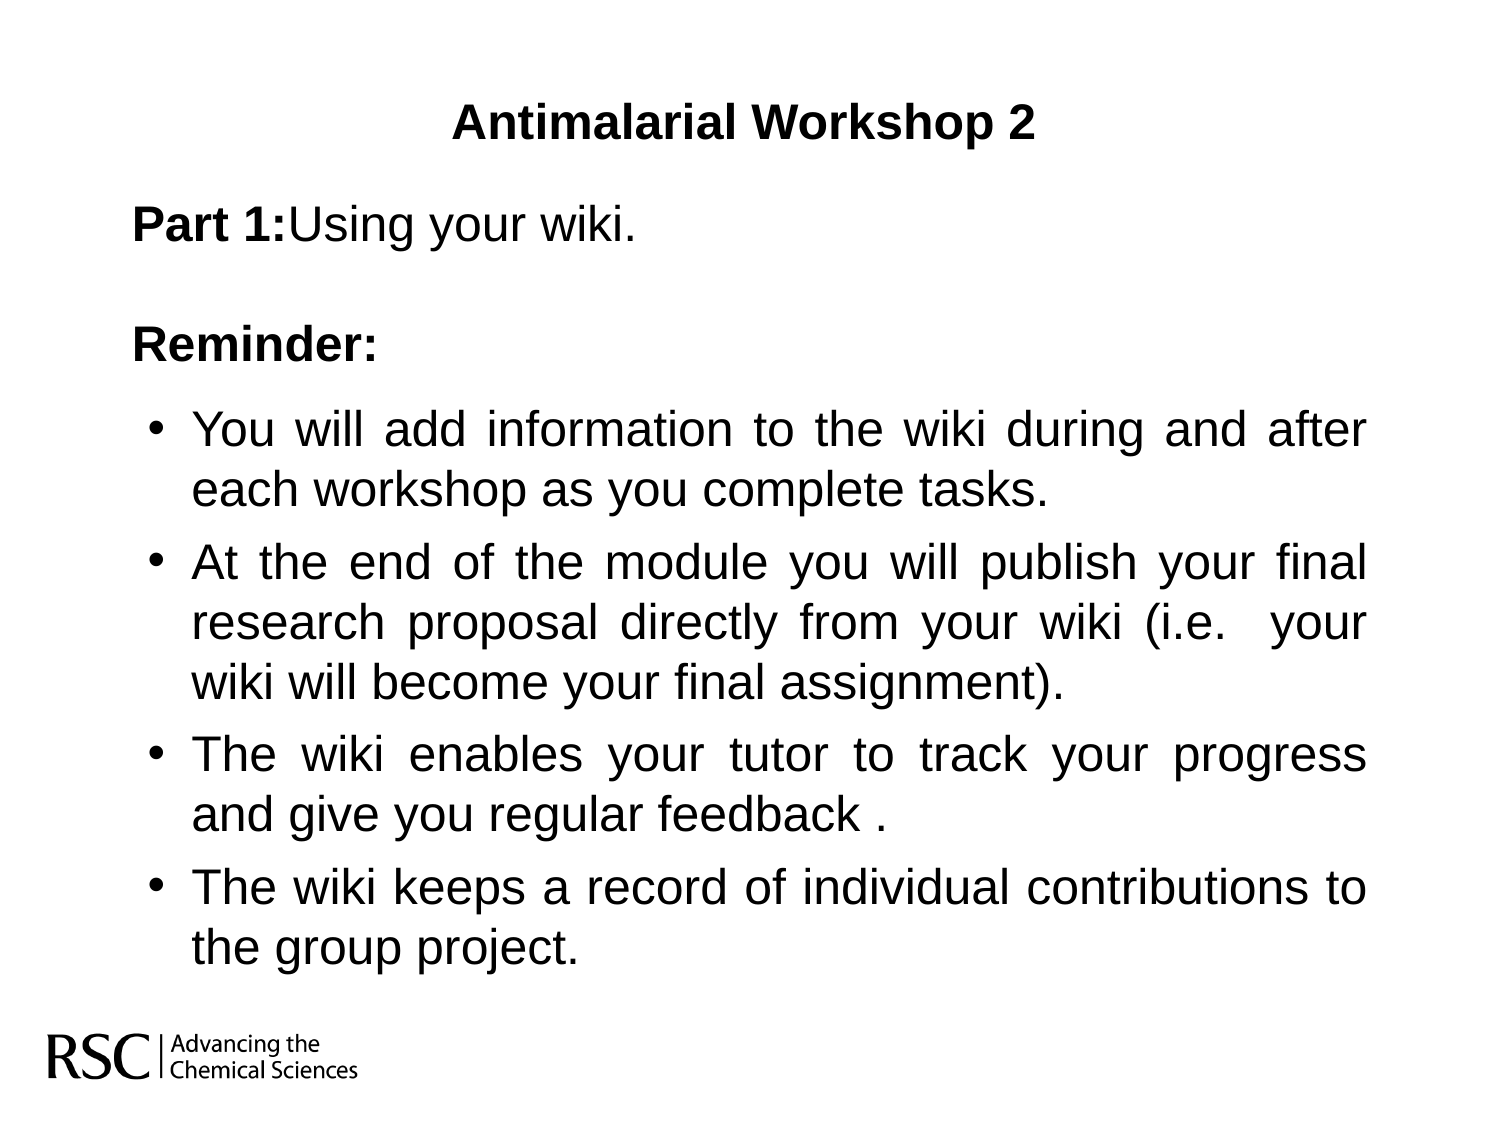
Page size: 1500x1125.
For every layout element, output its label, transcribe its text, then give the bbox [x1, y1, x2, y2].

text_box Antimalarial Workshop 2 [242, 81, 1247, 157]
text_box Part 1:Using your wiki. Reminder: You will add information to the wiki during and after each workshop as you complete tasks. At the end of the module you will publish your final research proposal directly from your wiki (i.e. your wiki will become your final assignment). The wiki enables your tutor to track your progress and give you regular feedback . The wiki keeps a record of individual contributions to the group project. [117, 184, 1383, 982]
